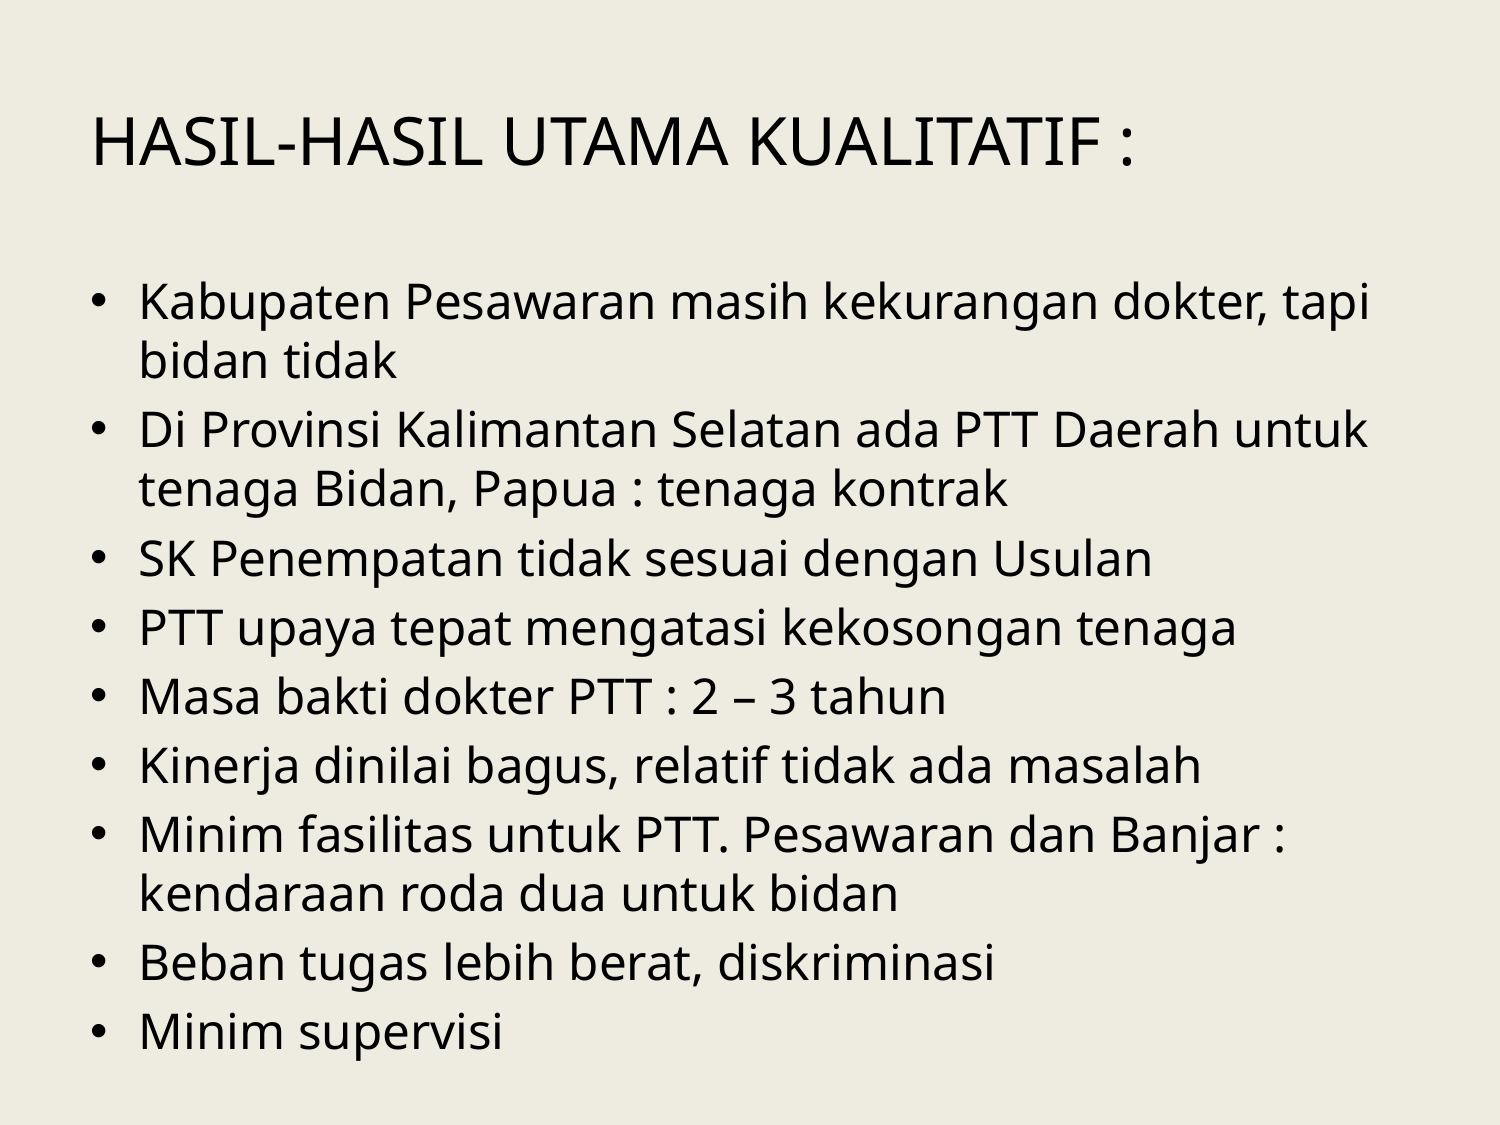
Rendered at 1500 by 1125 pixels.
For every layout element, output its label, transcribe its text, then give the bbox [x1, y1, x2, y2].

list Kabupaten Pesawaran masih kekurangan dokter, tapi bidan tidak Di Provinsi Kalimantan Selatan ada PTT Daerah untuk tenaga Bidan, Papua : tenaga kontrak SK Penempatan tidak sesuai dengan Usulan PTT upaya tepat mengatasi kekosongan tenaga Masa bakti dokter PTT : 2 – 3 tahun Kinerja dinilai bagus, relatif tidak ada masalah Minim fasilitas untuk PTT. Pesawaran dan Banjar : kendaraan roda dua untuk bidan Beban tugas lebih berat, diskriminasi Minim supervisi [75, 262, 1425, 1079]
title HASIL-HASIL UTAMA KUALITATIF : [75, 45, 1425, 233]
